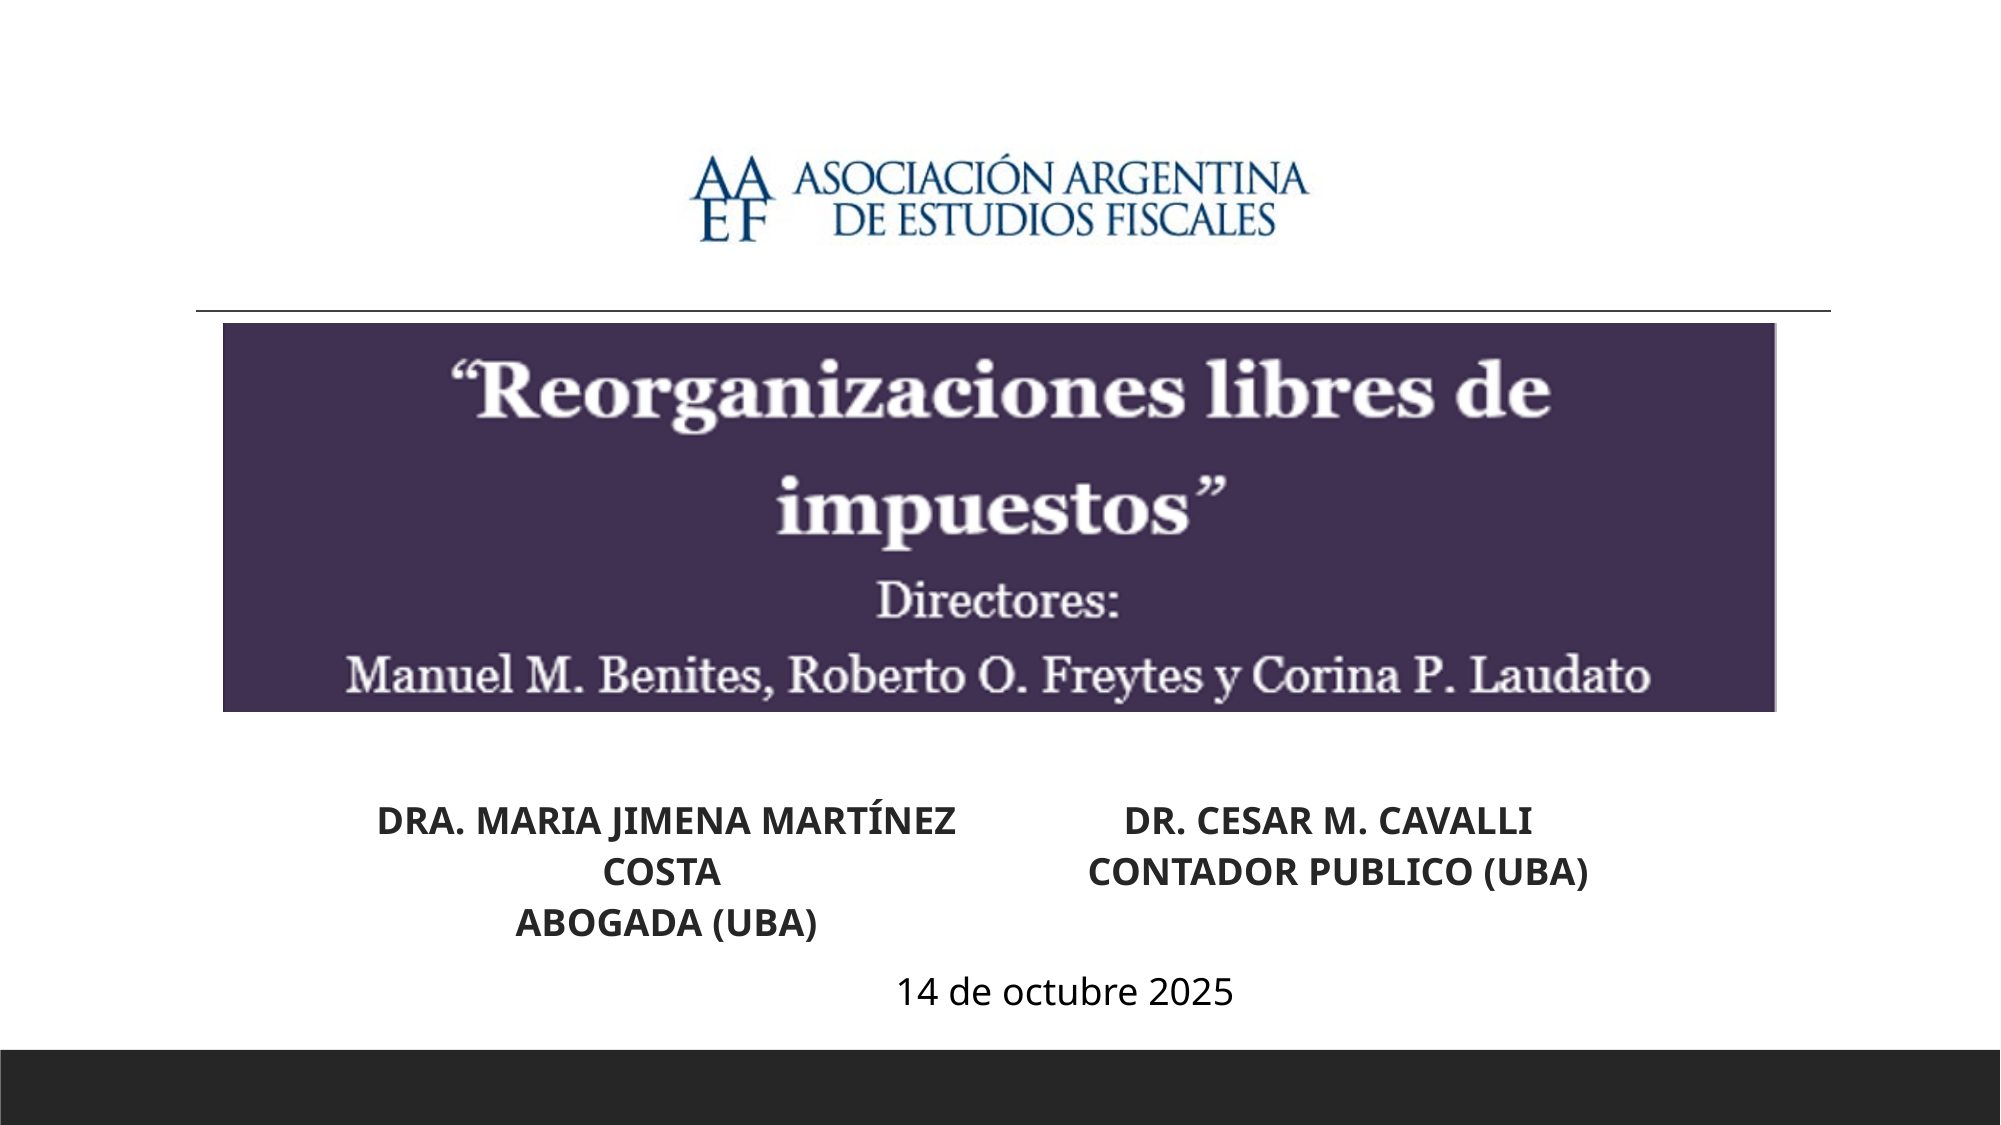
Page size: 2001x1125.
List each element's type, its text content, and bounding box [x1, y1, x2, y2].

table_header DR. CESAR M. CAVALLI CONTADOR PUBLICO (UBA) [1001, 788, 1666, 952]
table_header DRA. MARIA JIMENA MARTÍNEZ COSTA ABOGADA (UBA) [334, 788, 999, 952]
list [675, 146, 1325, 263]
text_box 14 de octubre 2025 [733, 960, 1397, 1021]
picture [222, 322, 1778, 713]
